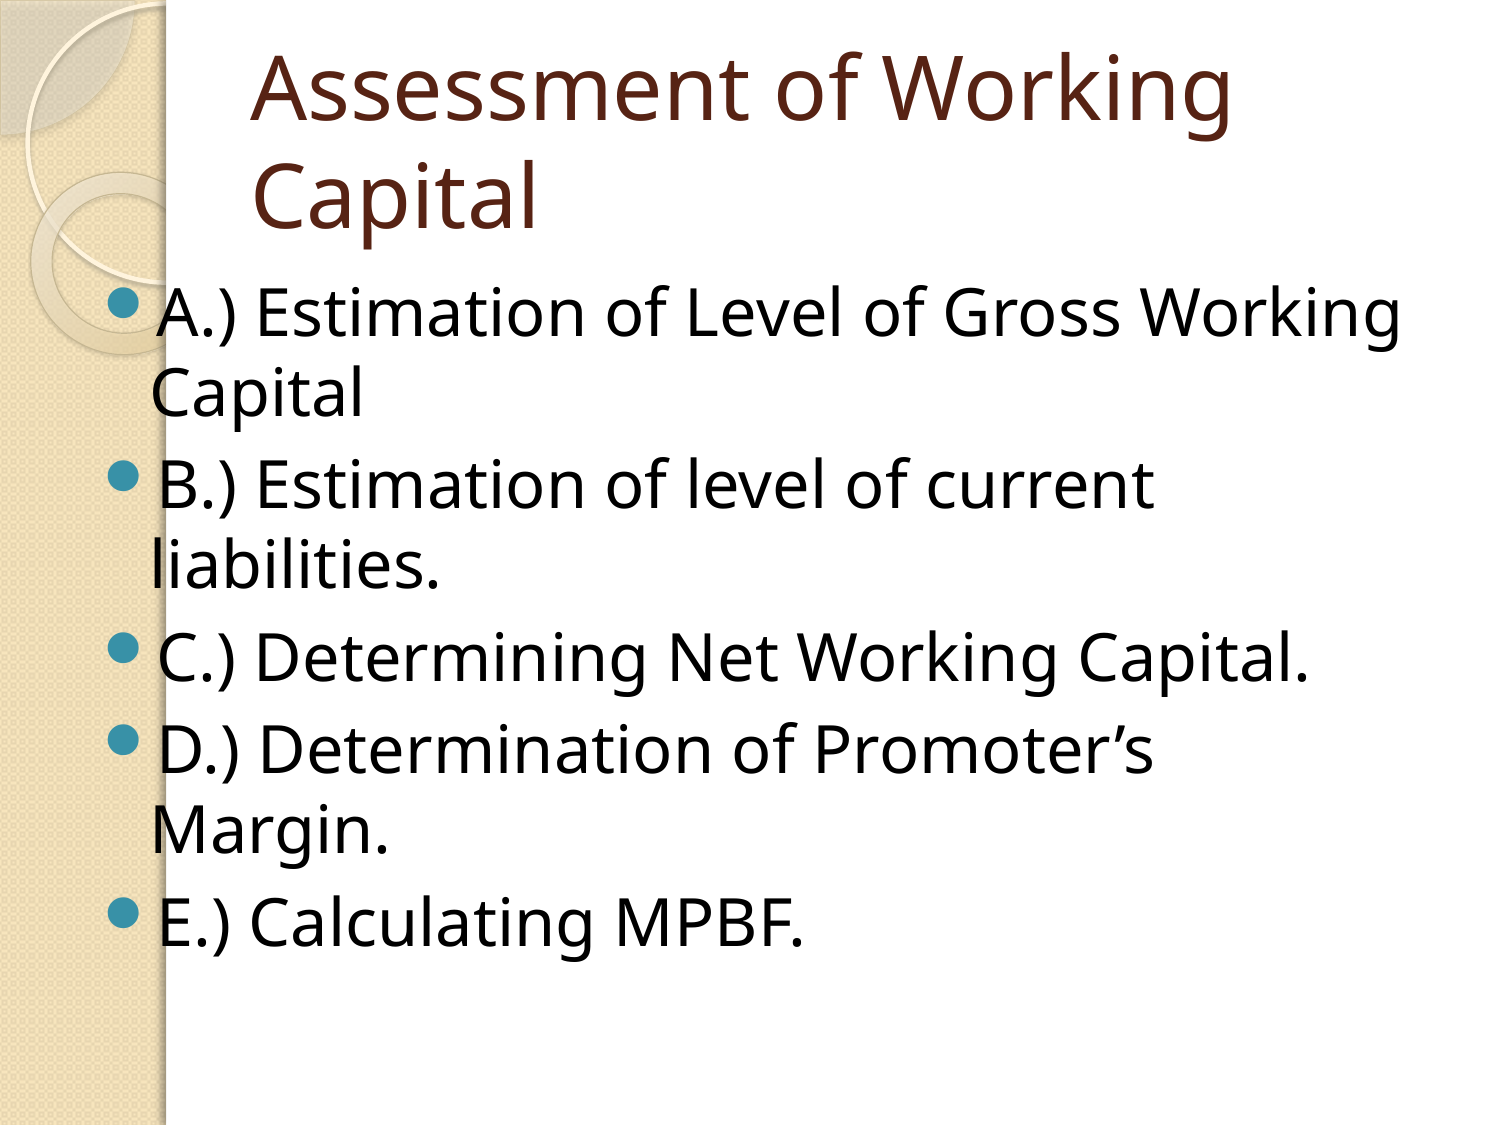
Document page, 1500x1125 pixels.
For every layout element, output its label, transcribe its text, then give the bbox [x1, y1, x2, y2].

title Assessment of Working Capital [235, 45, 1466, 233]
list A.) Estimation of Level of Gross Working Capital B.) Estimation of level of current liabilities. C.) Determining Net Working Capital. D.) Determination of Promoter’s Margin. E.) Calculating MPBF. [75, 262, 1425, 1075]
